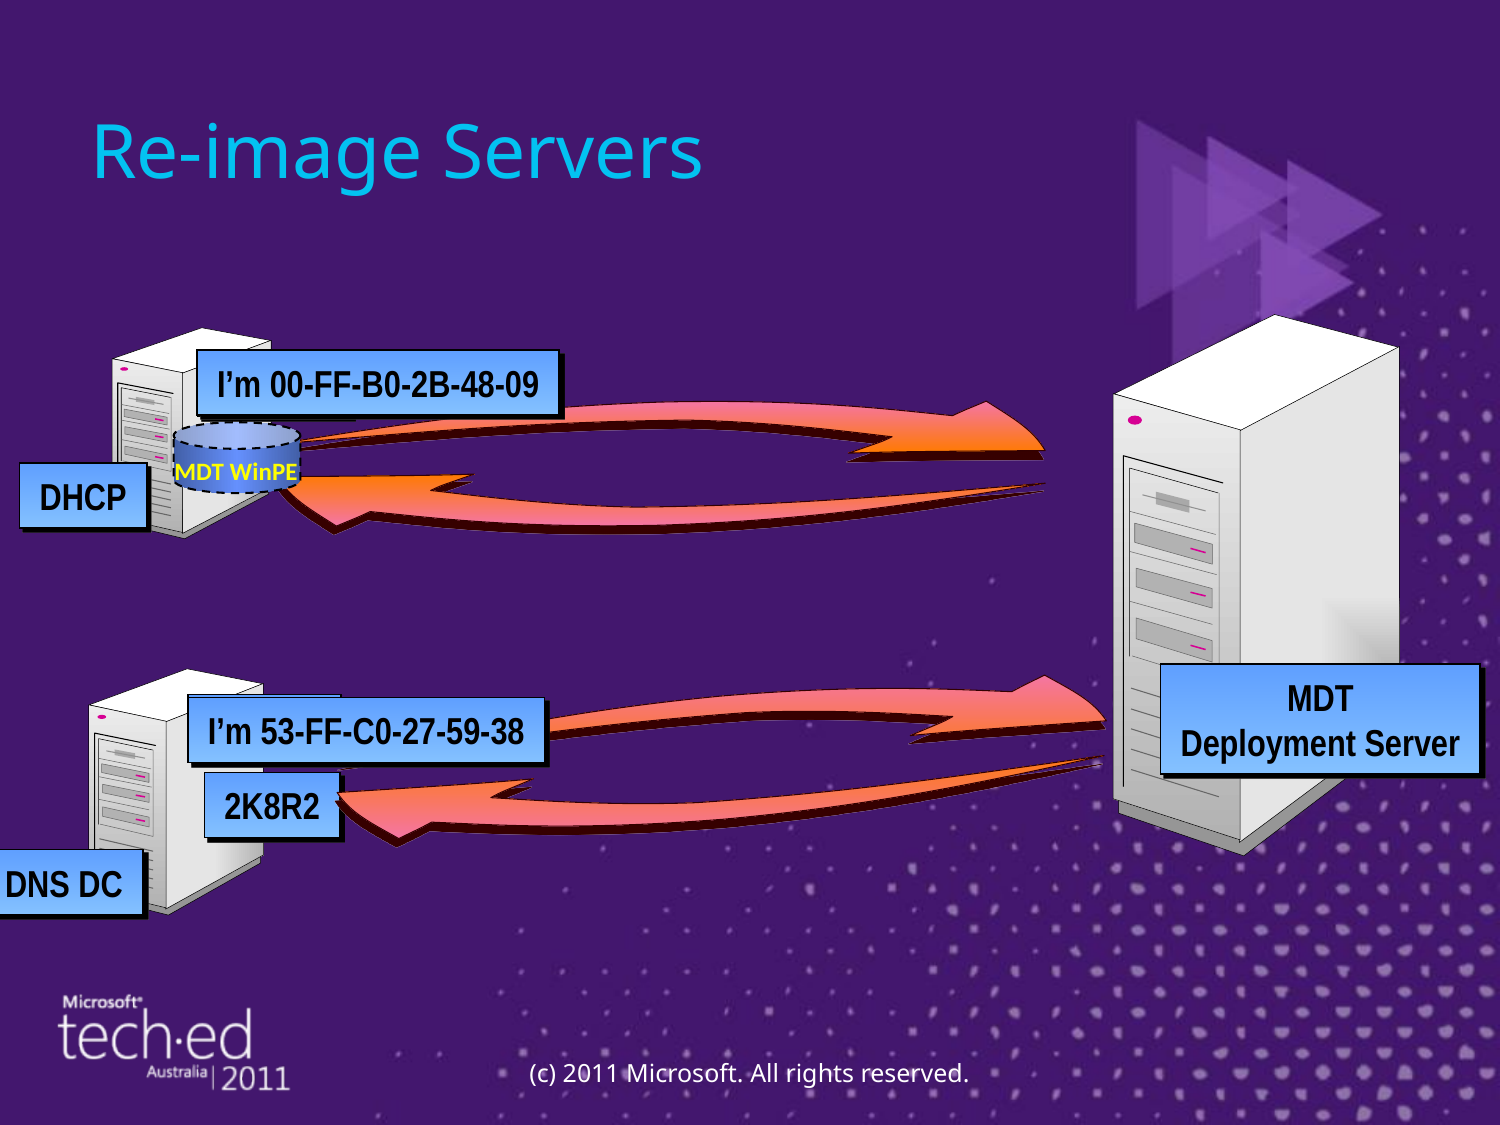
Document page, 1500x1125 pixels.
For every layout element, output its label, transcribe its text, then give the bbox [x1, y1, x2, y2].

footer (c) 2011 Microsoft. All rights reserved. [512, 1042, 988, 1103]
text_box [88, 668, 343, 916]
text_box DHCP [19, 462, 106, 528]
text_box [348, 755, 1105, 839]
picture [0, 0, 1500, 1125]
text_box [355, 474, 1046, 526]
title Re-image Servers [75, 54, 1425, 243]
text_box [1112, 314, 1400, 857]
text_box MDT Deployment Server [1405, 664, 1481, 774]
text_box I’m 00-FF-B0-2B-48-09 [355, 349, 560, 415]
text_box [111, 327, 352, 540]
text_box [147, 421, 325, 494]
text_box [550, 675, 1107, 736]
text_box DNS DC [0, 849, 83, 915]
text_box I’m 53-FF-C0-27-59-38 [348, 697, 545, 763]
text_box [355, 401, 1046, 454]
